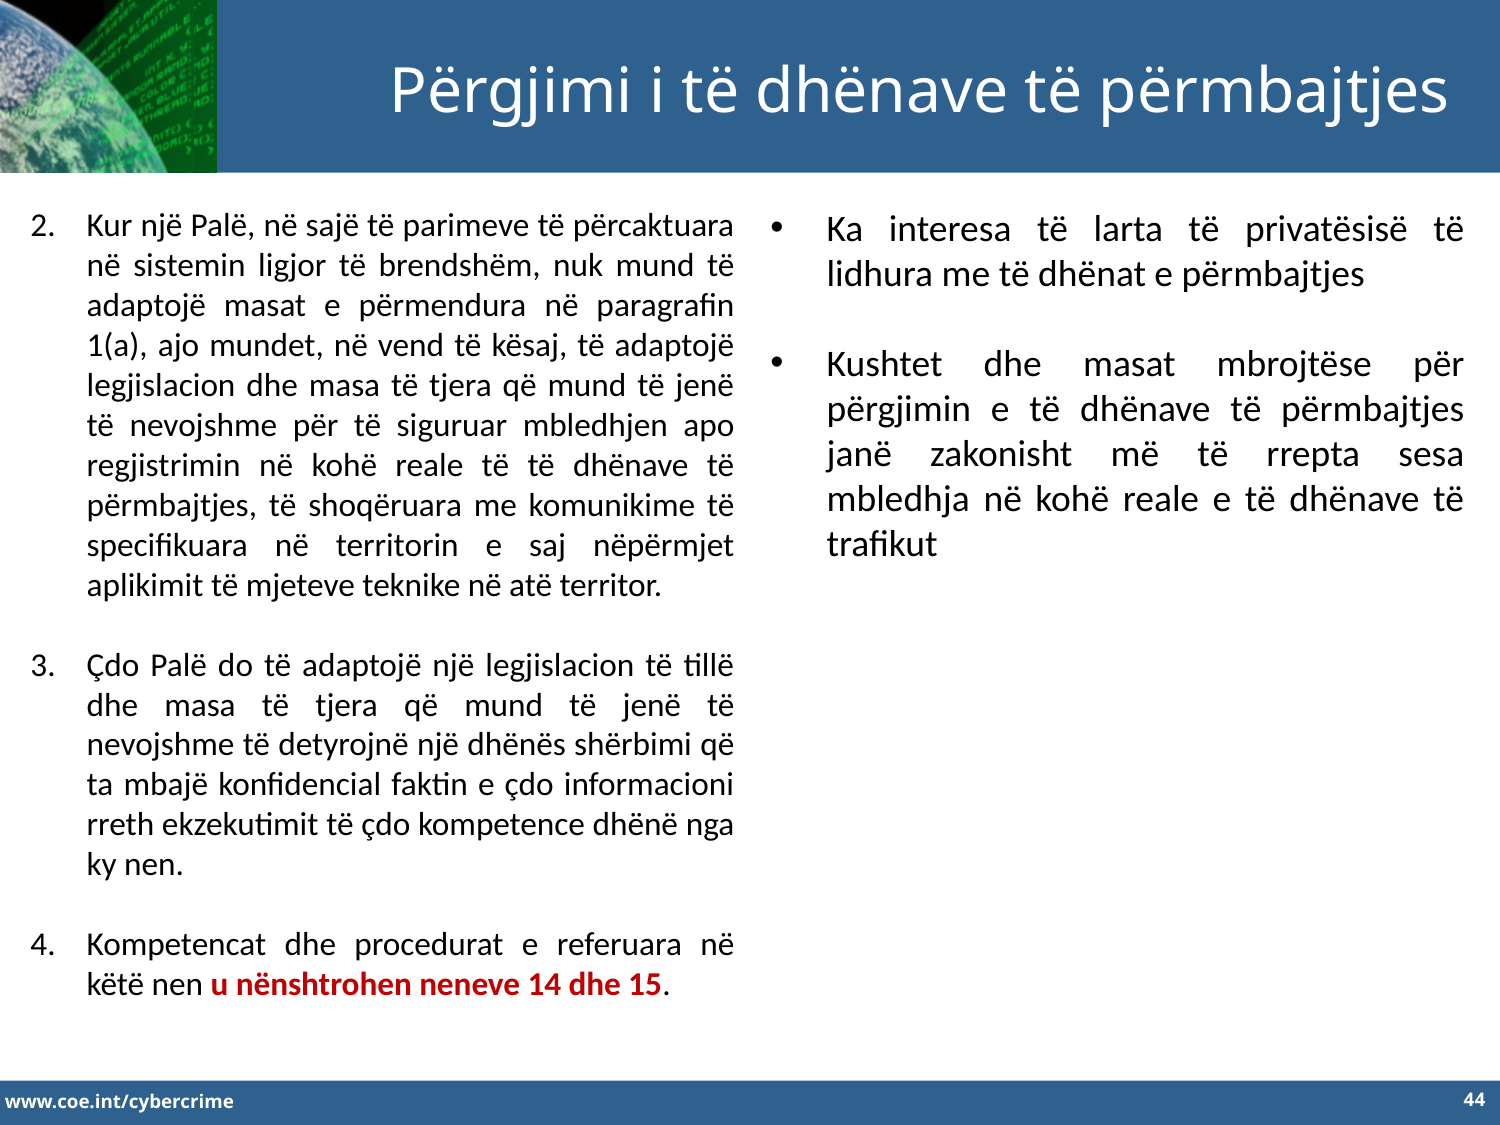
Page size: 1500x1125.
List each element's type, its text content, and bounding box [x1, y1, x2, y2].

text_box Kur një Palë, në sajë të parimeve të përcaktuara në sistemin ligjor të brendshëm, nuk mund të adaptojë masat e përmendura në paragrafin 1(a), ajo mundet, në vend të kësaj, të adaptojë legjislacion dhe masa të tjera që mund të jenë të nevojshme për të siguruar mbledhjen apo regjistrimin në kohë reale të të dhënave të përmbajtjes, të shoqëruara me komunikime të specifikuara në territorin e saj nëpërmjet aplikimit të mjeteve teknike në atë territor. Çdo Palë do të adaptojë një legjislacion të tillë dhe masa të tjera që mund të jenë të nevojshme të detyrojnë një dhënës shërbimi që ta mbajë konfidencial faktin e çdo informacioni rreth ekzekutimit të çdo kompetence dhënë nga ky nen. Kompetencat dhe procedurat e referuara në këtë nen u nënshtrohen neneve 14 dhe 15. [15, 196, 750, 1010]
picture [0, 0, 217, 173]
text_box Përgjimi i të dhënave të përmbajtjes [230, 42, 1483, 133]
text_box Ka interesa të larta të privatësisë të lidhura me të dhënat e përmbajtjes Kushtet dhe masat mbrojtëse për përgjimin e të dhënave të përmbajtjes janë zakonisht më të rrepta sesa mbledhja në kohë reale e të dhënave të trafikut [755, 196, 1480, 571]
